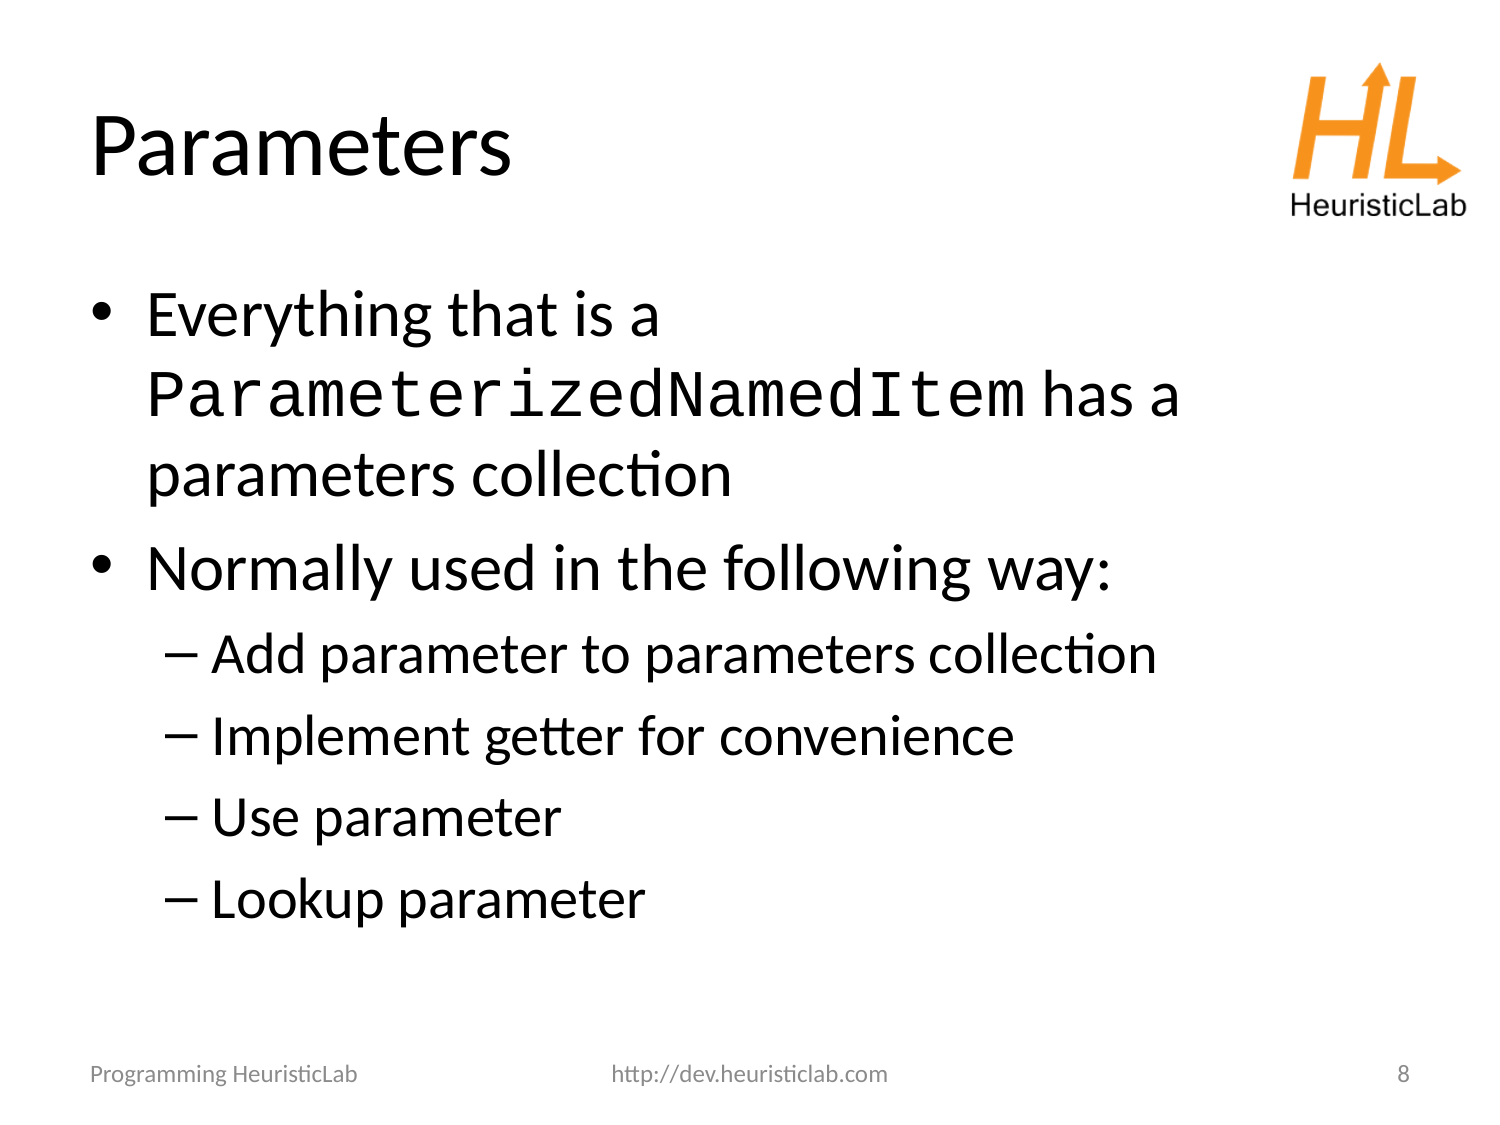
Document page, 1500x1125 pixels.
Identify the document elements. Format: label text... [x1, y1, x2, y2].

slide_number Programming HeuristicLab [75, 1042, 425, 1103]
footer http://dev.heuristiclab.com [512, 1042, 988, 1103]
slide_number 8 [1074, 1042, 1425, 1103]
title Parameters [75, 45, 1282, 233]
list Everything that is a ParameterizedNamedItem has a parameters collection Normally used in the following way: Add parameter to parameters collection Implement getter for convenience Use parameter Lookup parameter [75, 262, 1425, 1005]
picture [1281, 27, 1474, 244]
